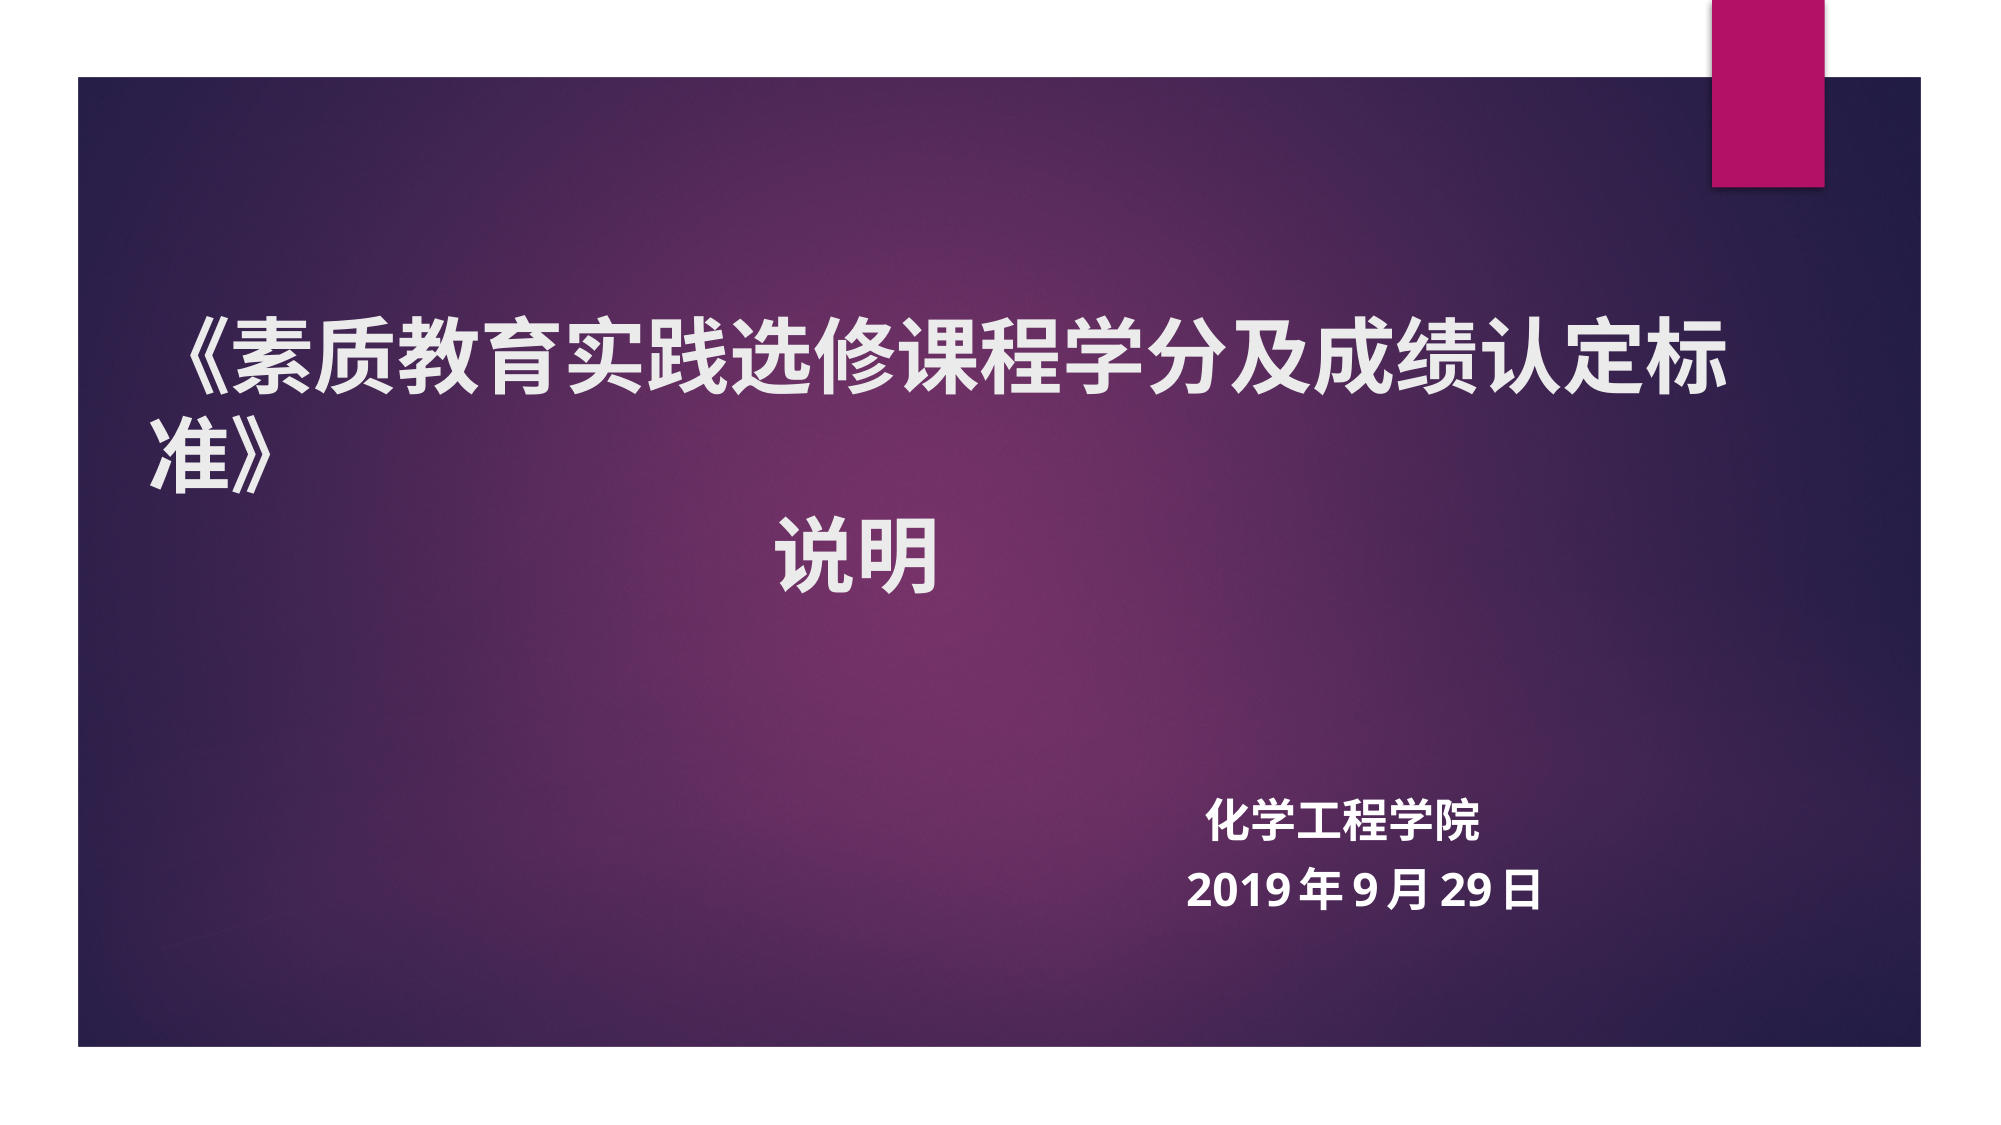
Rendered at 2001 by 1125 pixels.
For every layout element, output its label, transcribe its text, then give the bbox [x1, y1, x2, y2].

title 《素质教育实践选修课程学分及成绩认定标准》 说明 [132, 142, 1883, 612]
subtitle 化学工程学院 2019年9月29日 [1171, 783, 1638, 925]
